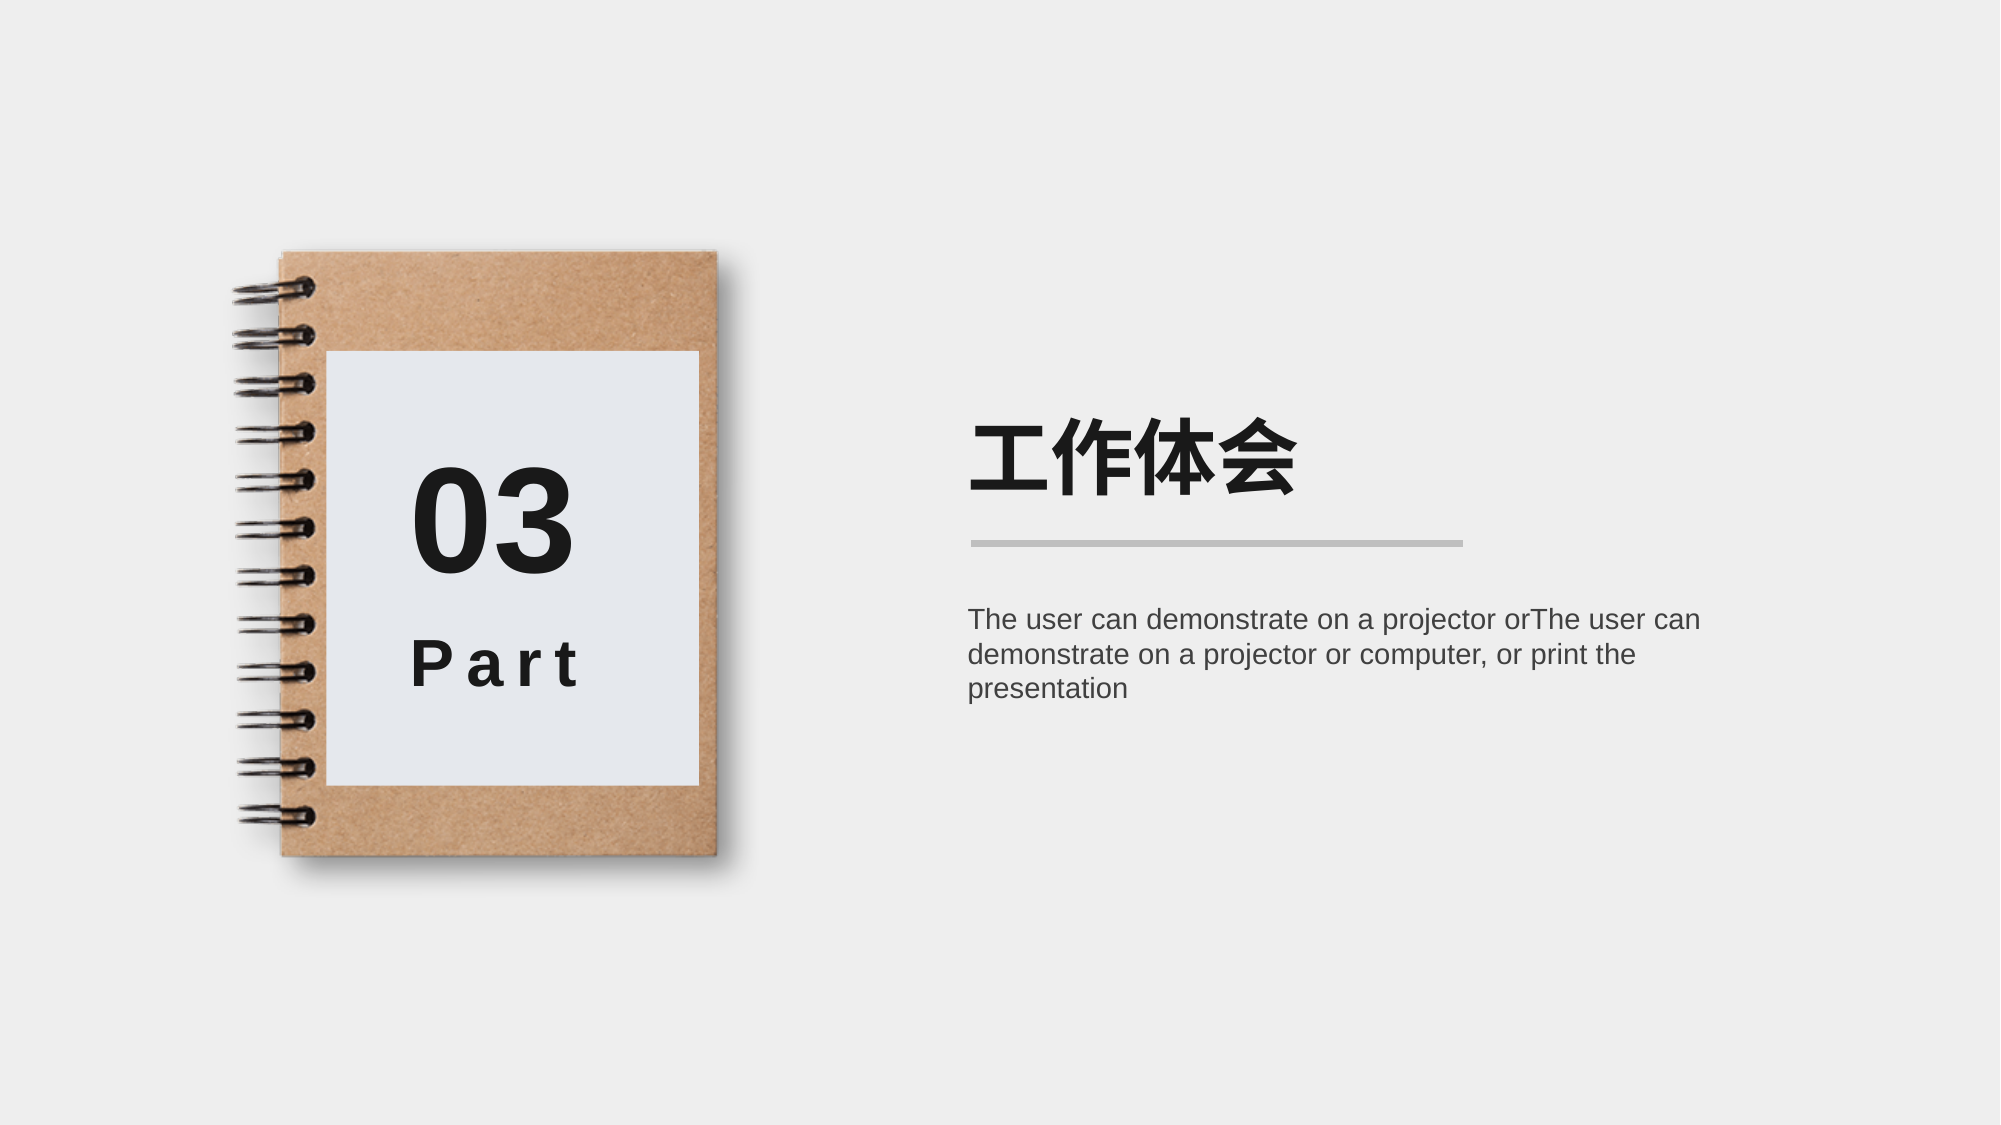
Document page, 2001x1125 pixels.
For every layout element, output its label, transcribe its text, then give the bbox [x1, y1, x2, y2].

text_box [165, 201, 789, 925]
text_box 工作体会 [952, 397, 1464, 513]
text_box The user can demonstrate on a projector orThe user can demonstrate on a projector or computer, or print the presentation [952, 592, 1719, 713]
